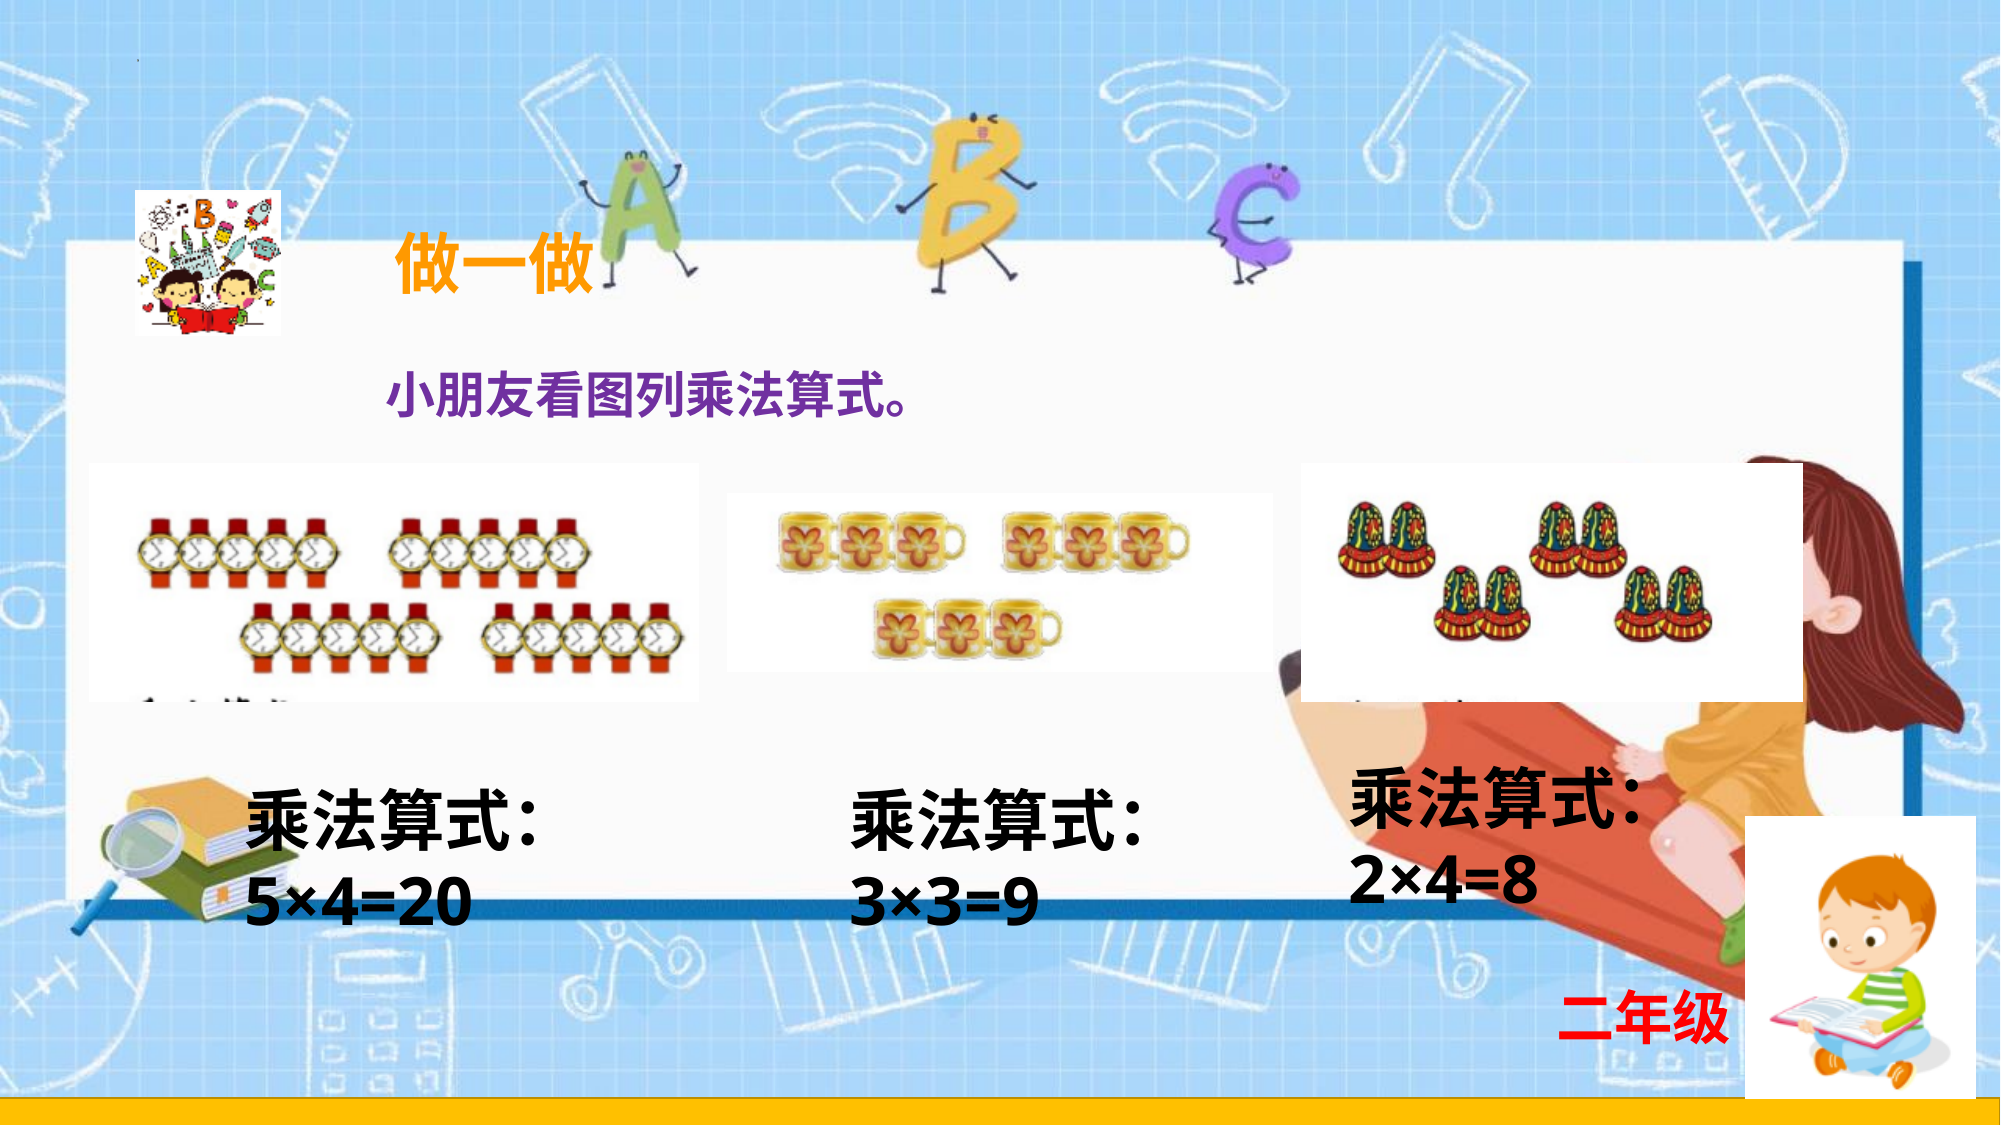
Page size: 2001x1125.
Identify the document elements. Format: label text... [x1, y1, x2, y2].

text_box 做一做 [310, 214, 680, 310]
text_box 乘法算式： 3×3=9 [834, 771, 1163, 947]
text_box 乘法算式： 2×4=8 [1334, 749, 1663, 924]
text_box [0, 1097, 2000, 1125]
text_box 二年级 [1541, 973, 1745, 1059]
text_box 乘法算式： 5×4=20 [229, 771, 559, 947]
picture [0, 0, 2001, 1125]
text_box 小朋友看图列乘法算式。 [370, 356, 988, 431]
